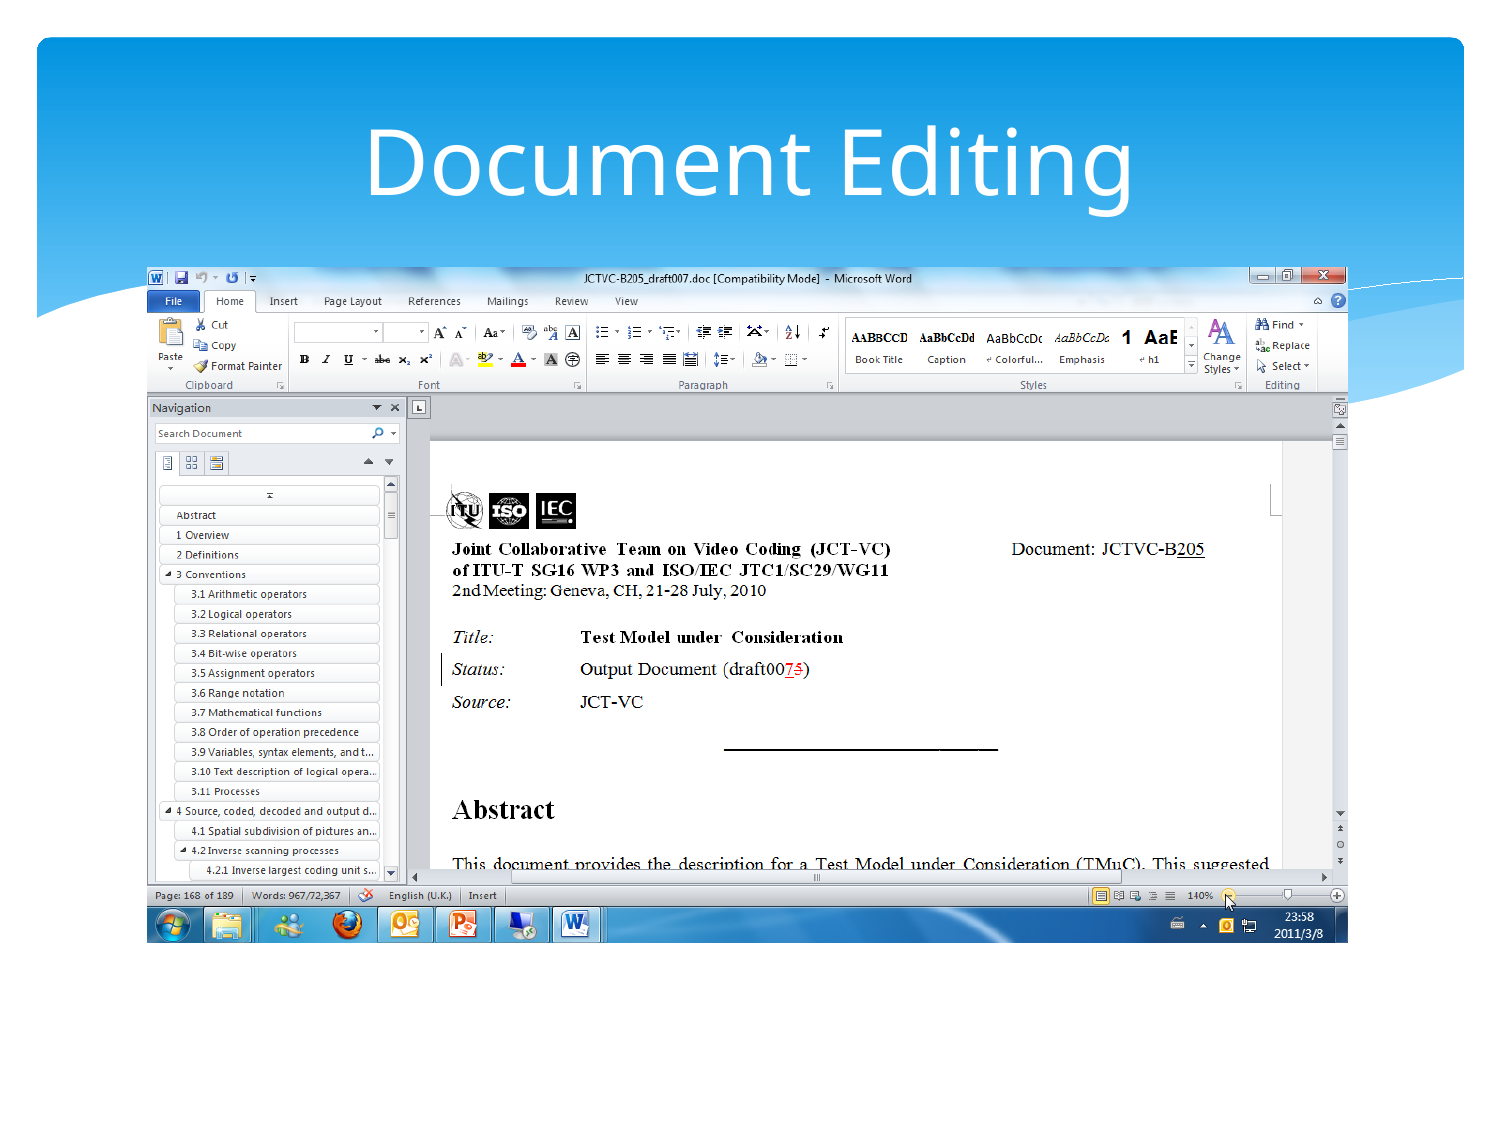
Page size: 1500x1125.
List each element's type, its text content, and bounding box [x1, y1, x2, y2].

title Document Editing [75, 55, 1425, 261]
picture [147, 266, 1348, 943]
